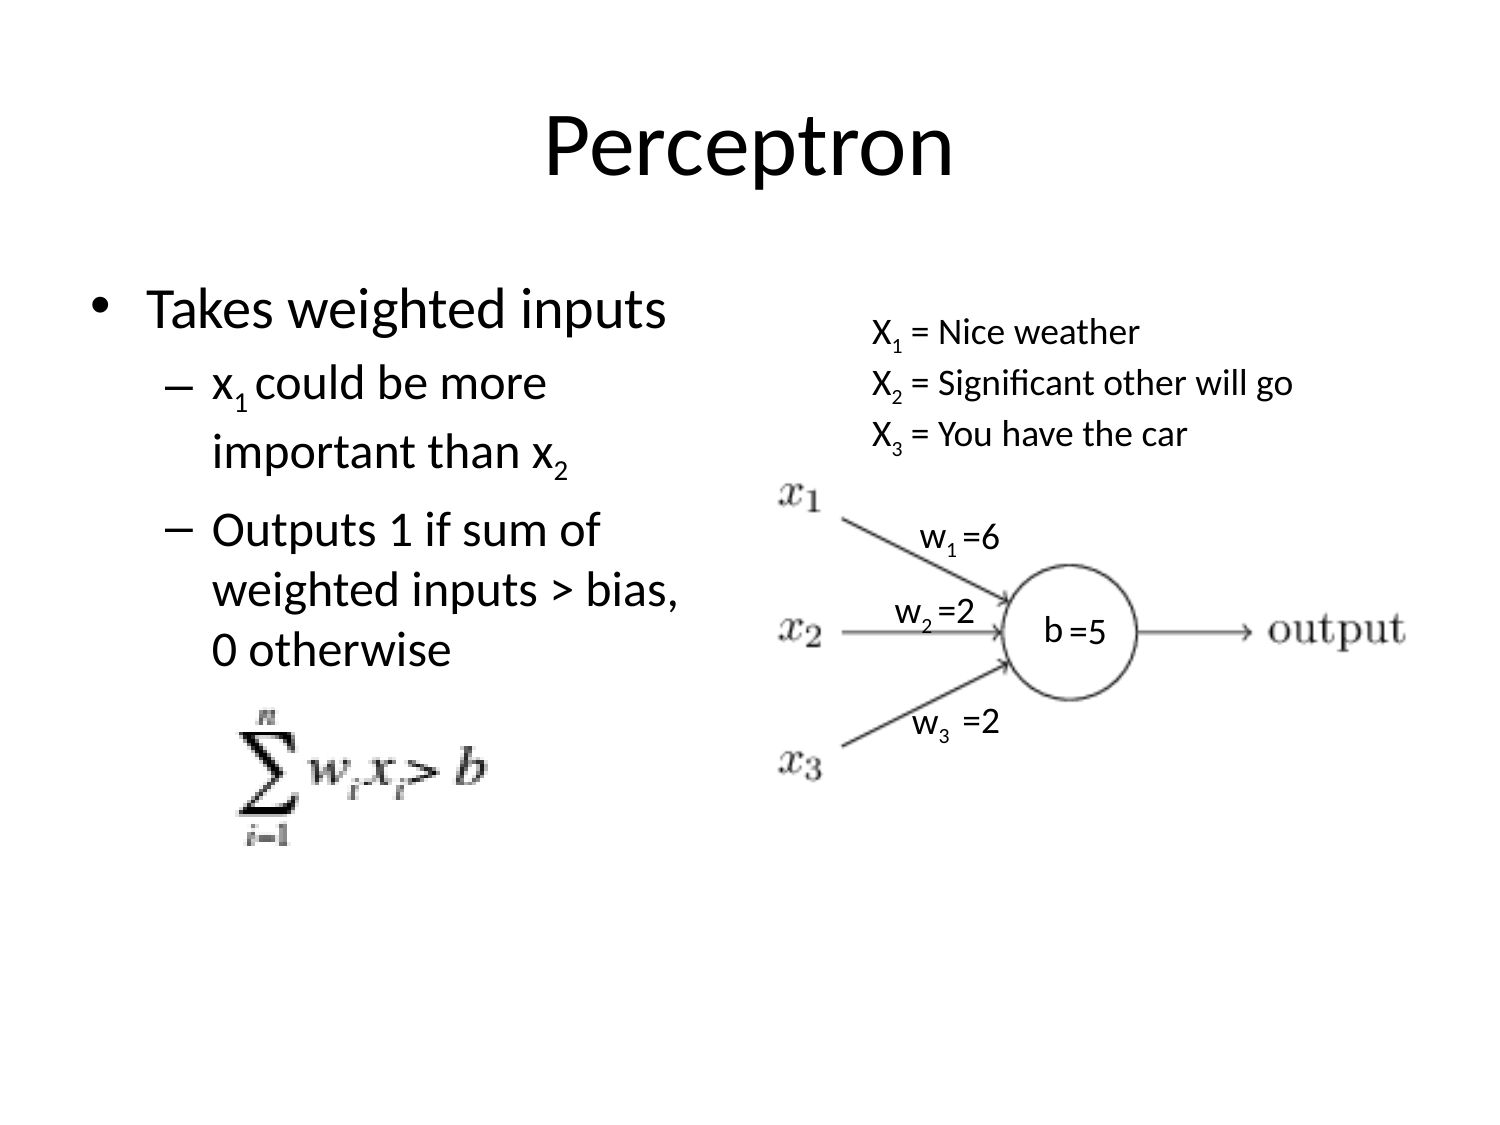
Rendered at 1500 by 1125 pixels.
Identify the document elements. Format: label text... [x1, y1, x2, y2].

title Perceptron [75, 45, 1425, 233]
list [762, 262, 1426, 1006]
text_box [227, 686, 490, 850]
list Takes weighted inputs x1 could be more important than x2 Outputs 1 if sum of weighted inputs > bias, 0 otherwise [75, 262, 738, 1005]
